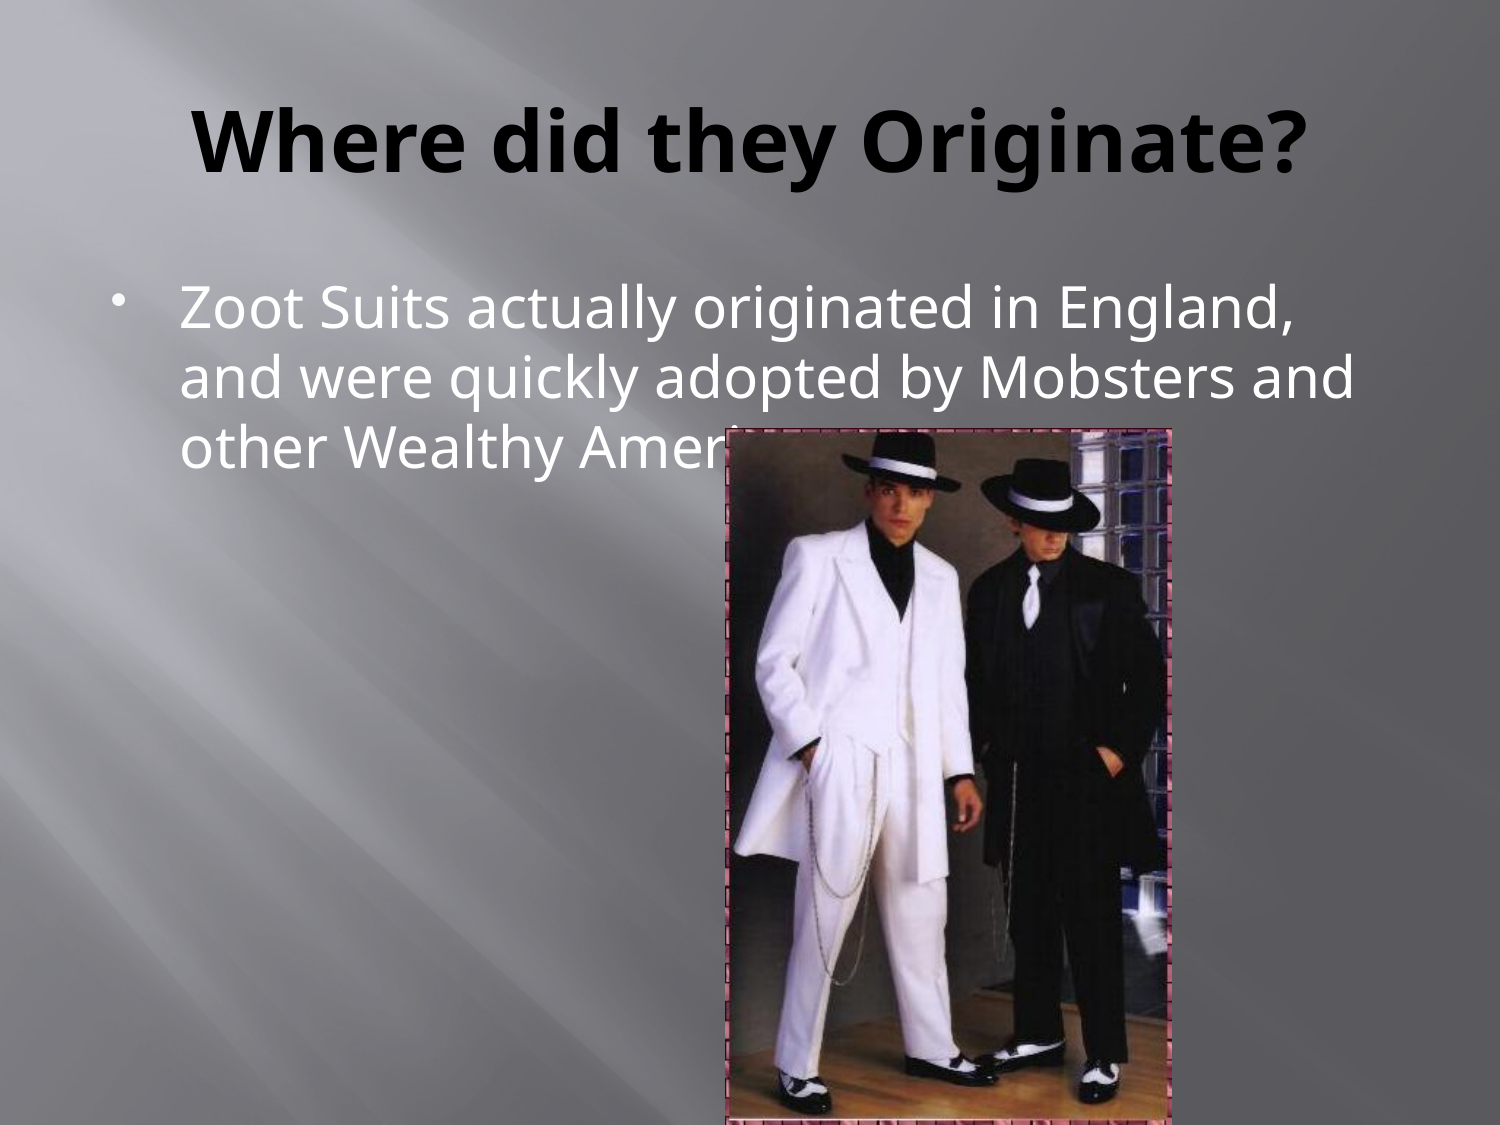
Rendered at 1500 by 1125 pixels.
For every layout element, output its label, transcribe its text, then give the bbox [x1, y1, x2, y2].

picture [724, 427, 1172, 1125]
list Zoot Suits actually originated in England, and were quickly adopted by Mobsters and other Wealthy Americans. [75, 262, 1425, 1035]
title Where did they Originate? [75, 45, 1425, 233]
